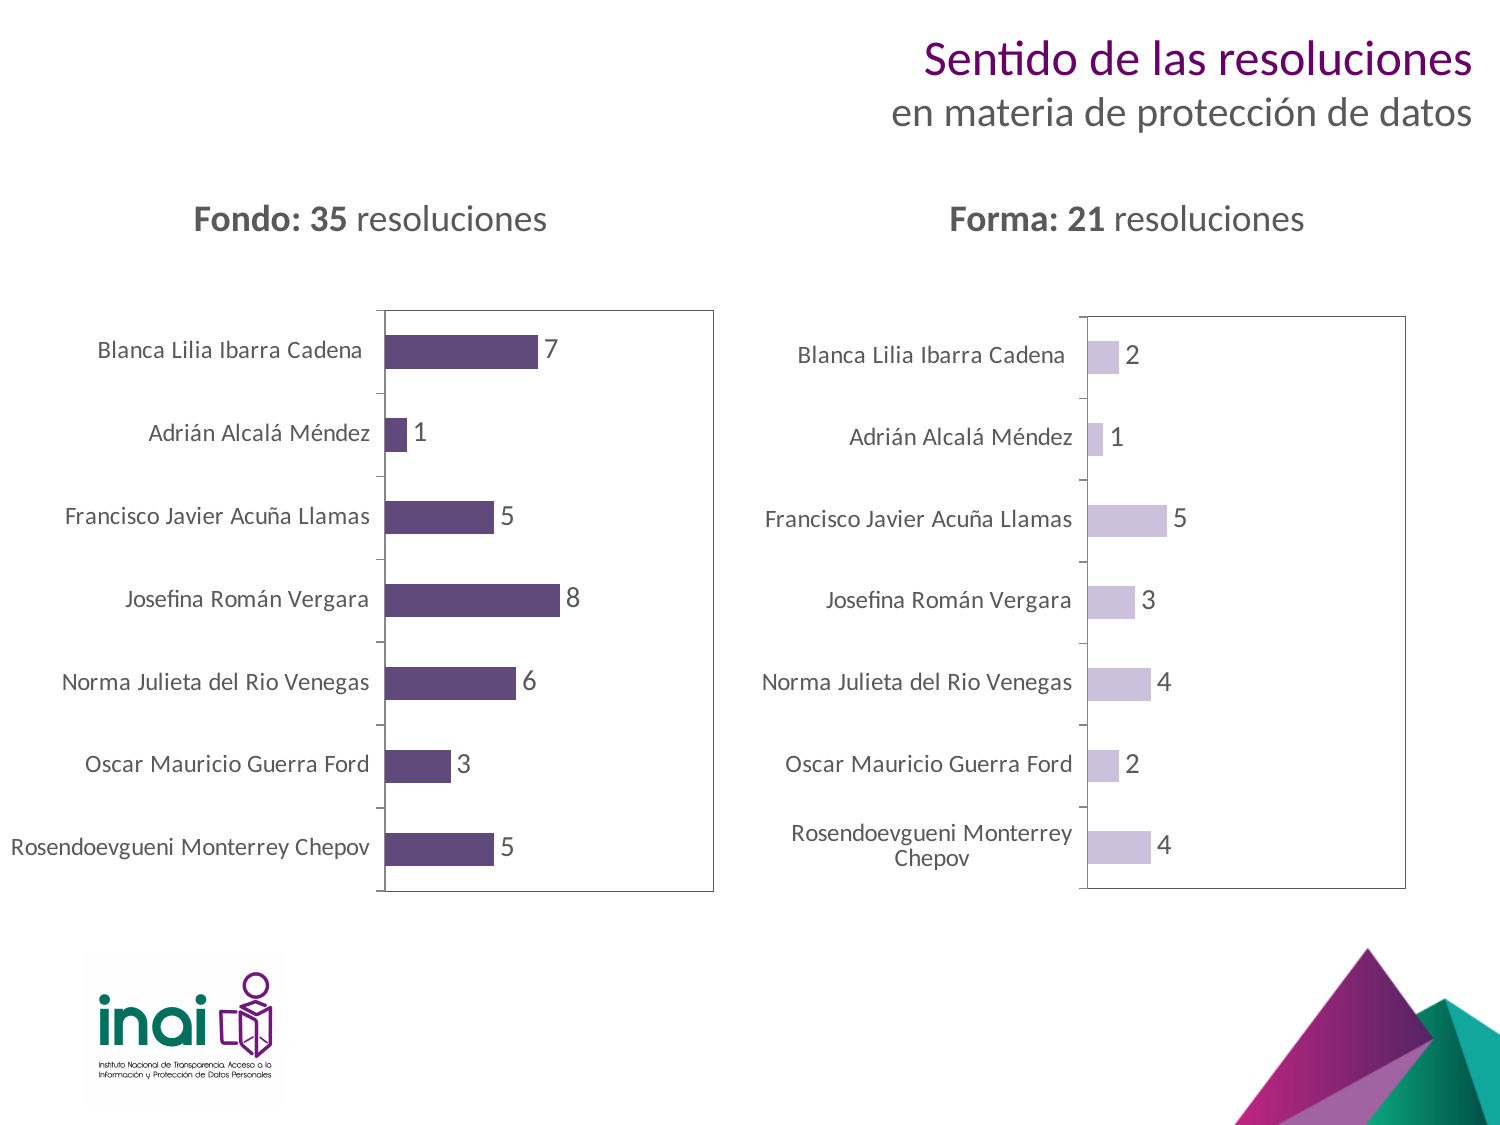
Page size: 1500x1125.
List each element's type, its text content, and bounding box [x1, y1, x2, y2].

picture [0, 0, 1500, 1125]
text_box Fondo: 35 resoluciones [10, 186, 731, 246]
text_box Forma: 21 resoluciones [767, 186, 1488, 246]
chart [10, 281, 1444, 964]
title Sentido de las resoluciones en materia de protección de datos [5, 17, 1488, 144]
